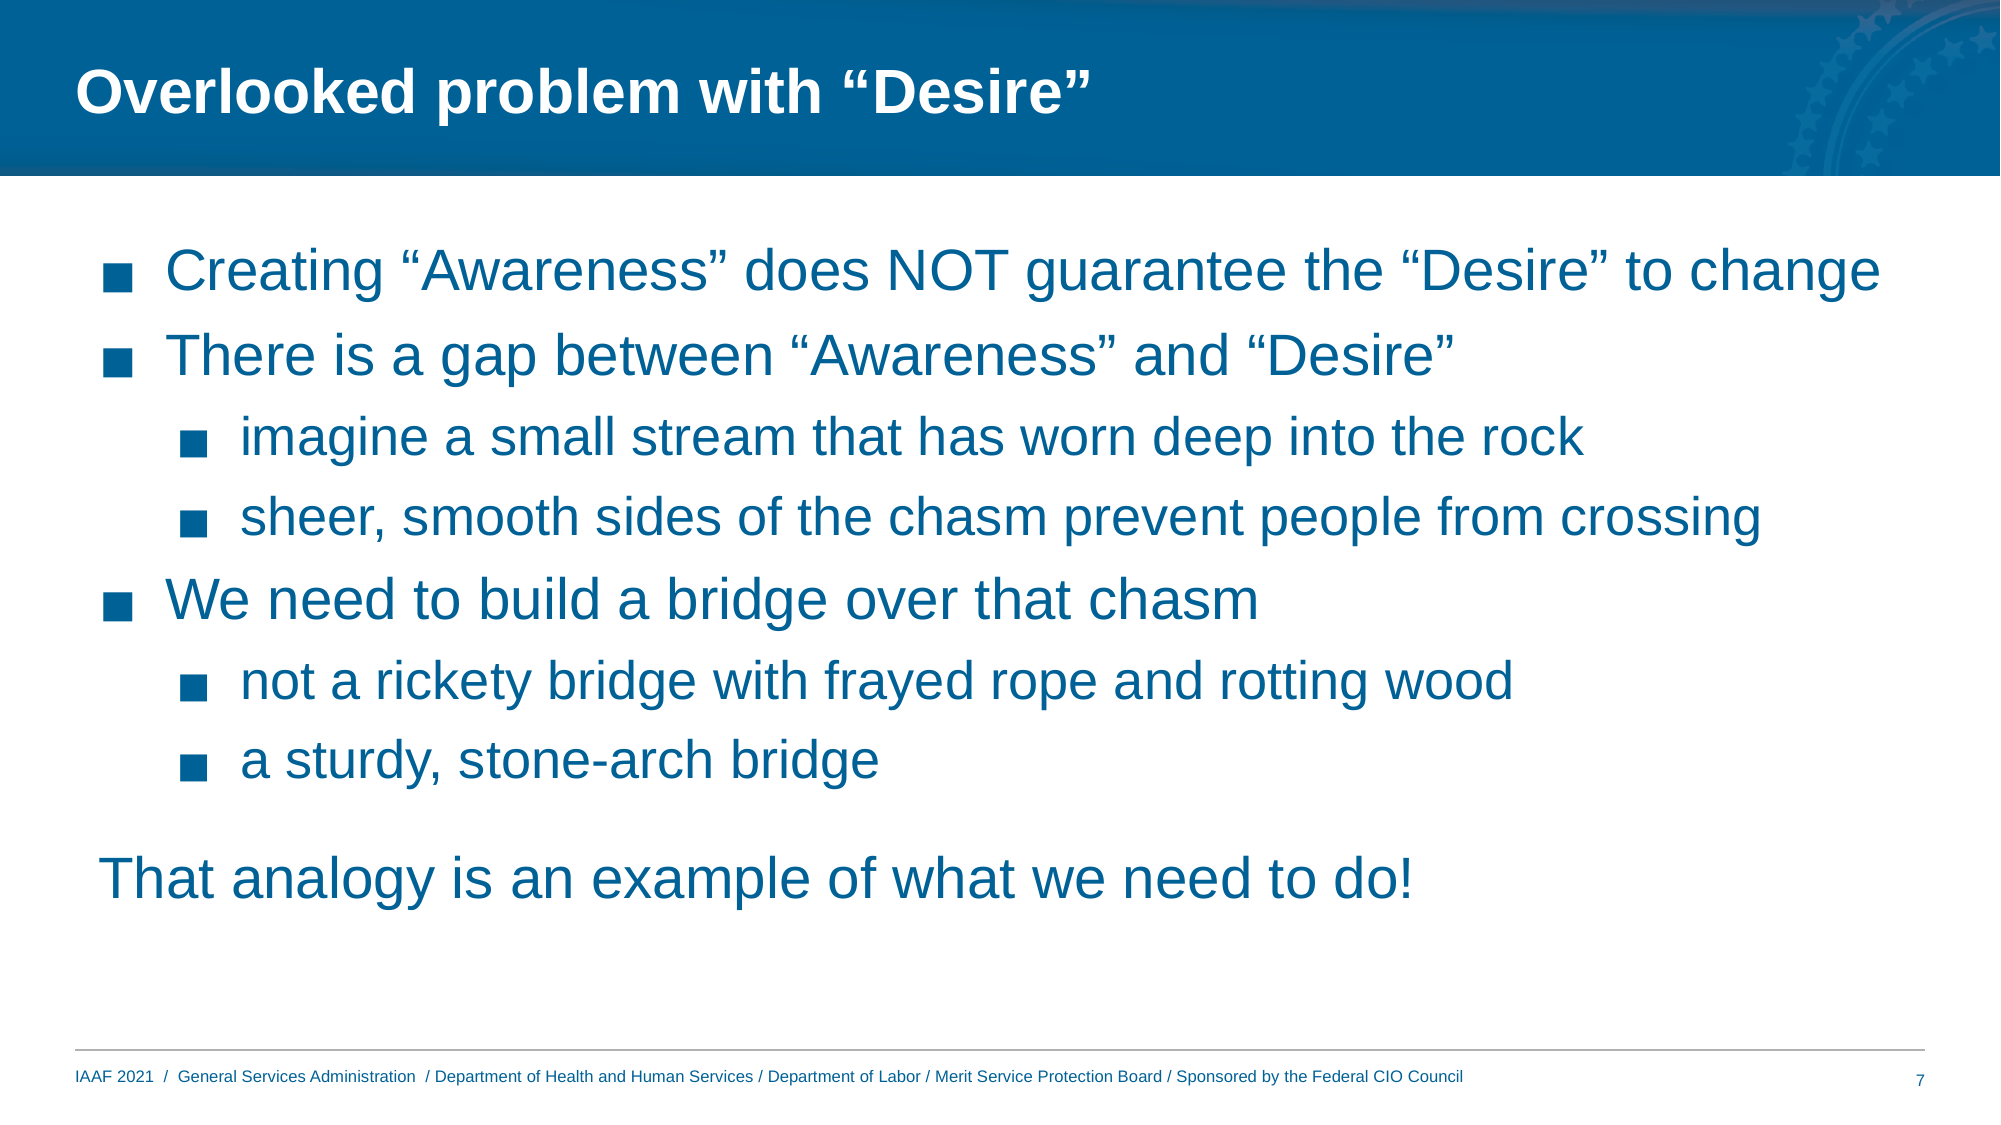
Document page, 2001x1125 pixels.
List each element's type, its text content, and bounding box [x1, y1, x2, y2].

title Overlooked problem with “Desire” [75, 52, 1800, 128]
picture [0, 168, 666, 176]
list Creating “Awareness” does NOT guarantee the “Desire” to change There is a gap between “Awareness” and “Desire” imagine a small stream that has worn deep into the rock sheer, smooth sides of the chasm prevent people from crossing We need to build a bridge over that chasm not a rickety bridge with frayed rope and rotting wood a sturdy, stone-arch bridge That analogy is an example of what we need to do! [75, 224, 1925, 1035]
picture [0, 0, 2000, 176]
slide_number 7 [1880, 1065, 1925, 1095]
